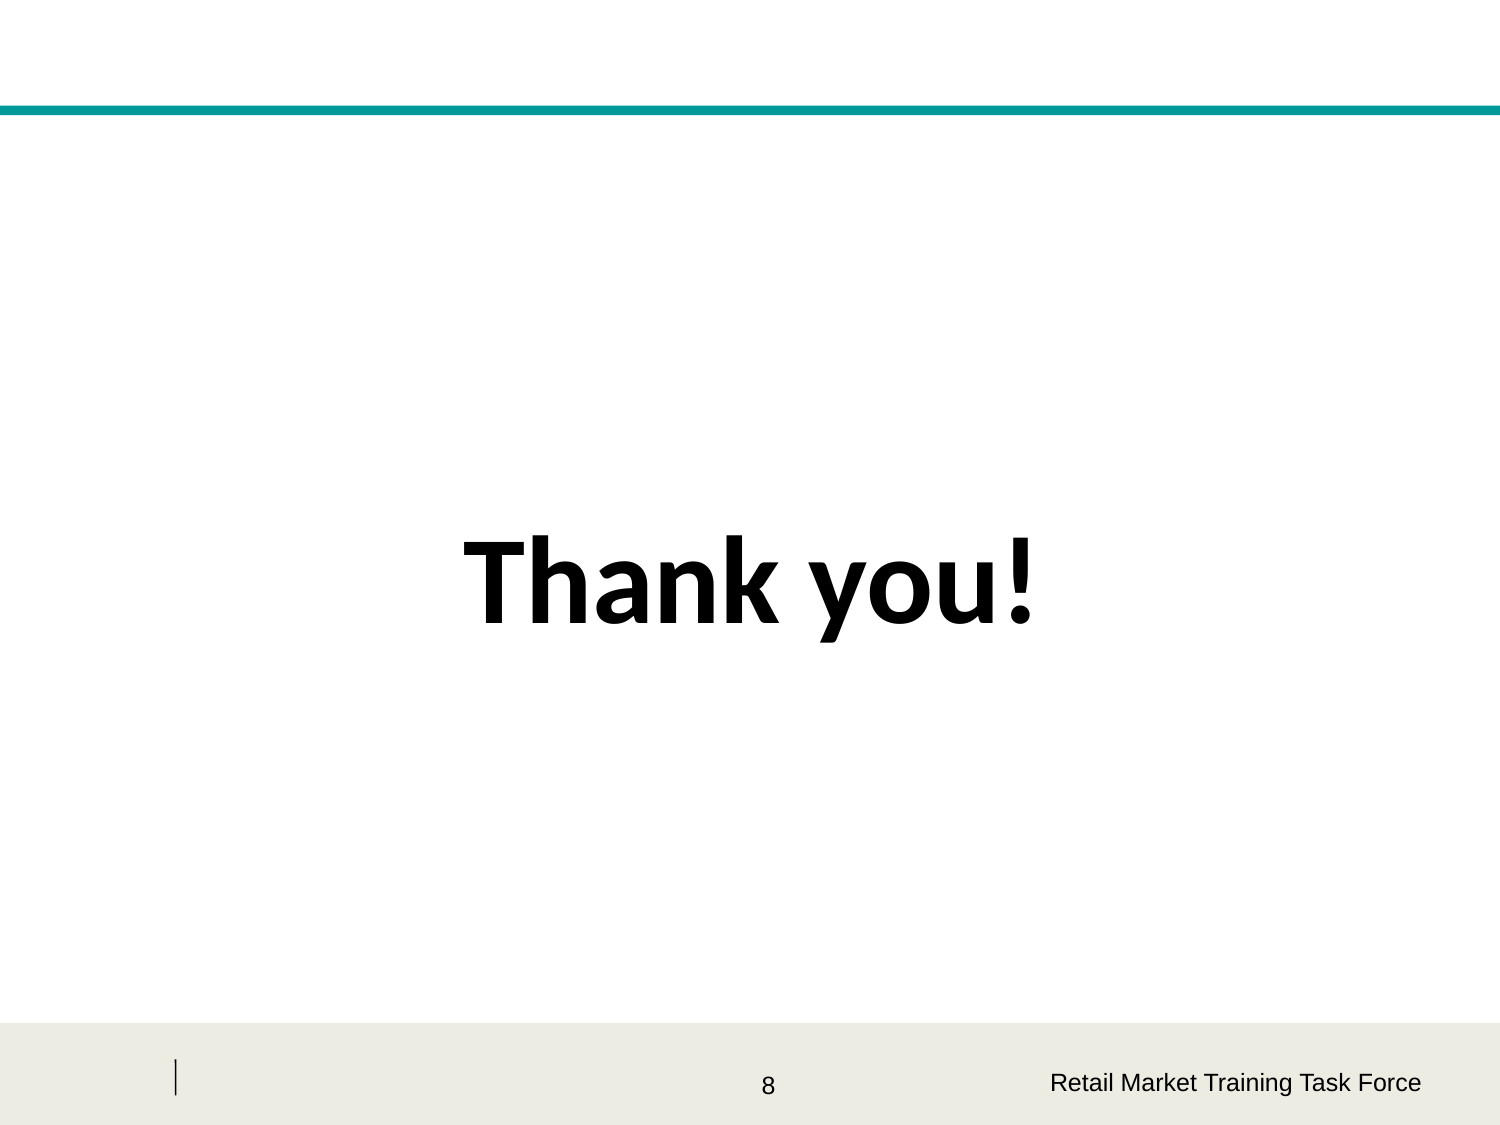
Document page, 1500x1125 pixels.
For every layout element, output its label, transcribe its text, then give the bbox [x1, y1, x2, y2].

footer Retail Market Training Task Force [1024, 1059, 1438, 1125]
text_box Thank you! [409, 491, 1097, 657]
